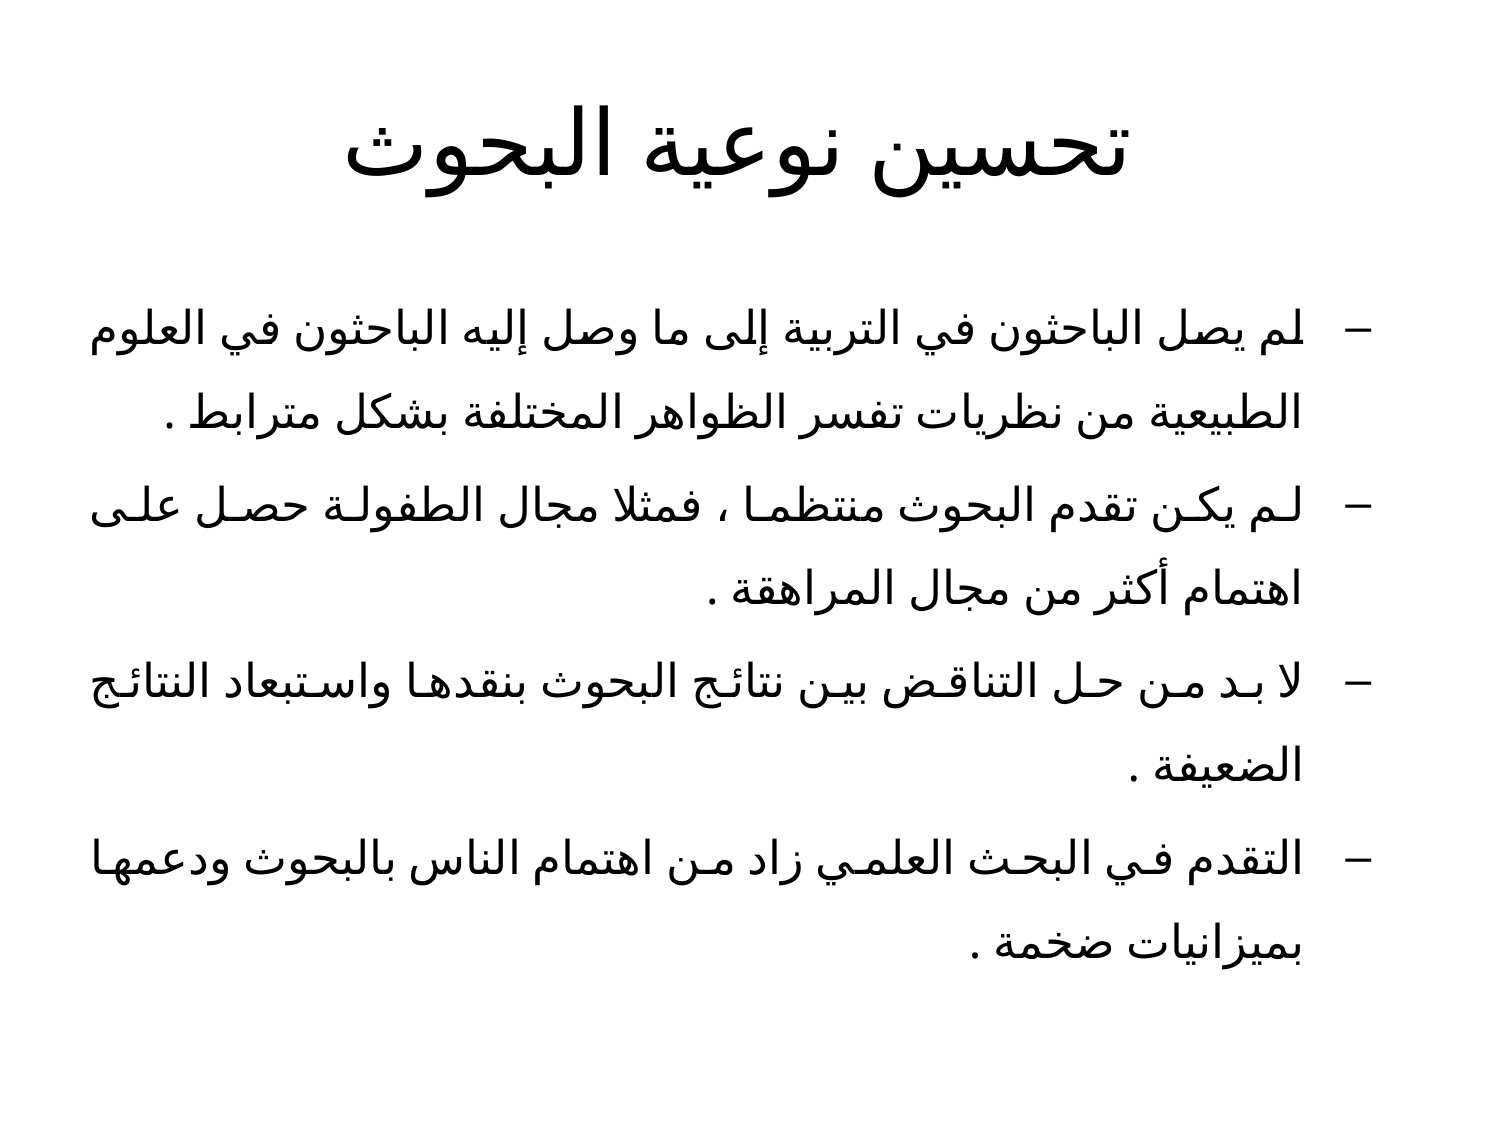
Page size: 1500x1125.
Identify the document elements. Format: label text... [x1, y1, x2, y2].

list لم يصل الباحثون في التربية إلى ما وصل إليه الباحثون في العلوم الطبيعية من نظريات تفسر الظواهر المختلفة بشكل مترابط . لم يكن تقدم البحوث منتظما ، فمثلا مجال الطفولة حصل على اهتمام أكثر من مجال المراهقة . لا بد من حل التناقض بين نتائج البحوث بنقدها واستبعاد النتائج الضعيفة . التقدم في البحث العلمي زاد من اهتمام الناس بالبحوث ودعمها بميزانيات ضخمة . [75, 262, 1425, 1005]
title تحسين نوعية البحوث [75, 45, 1425, 233]
